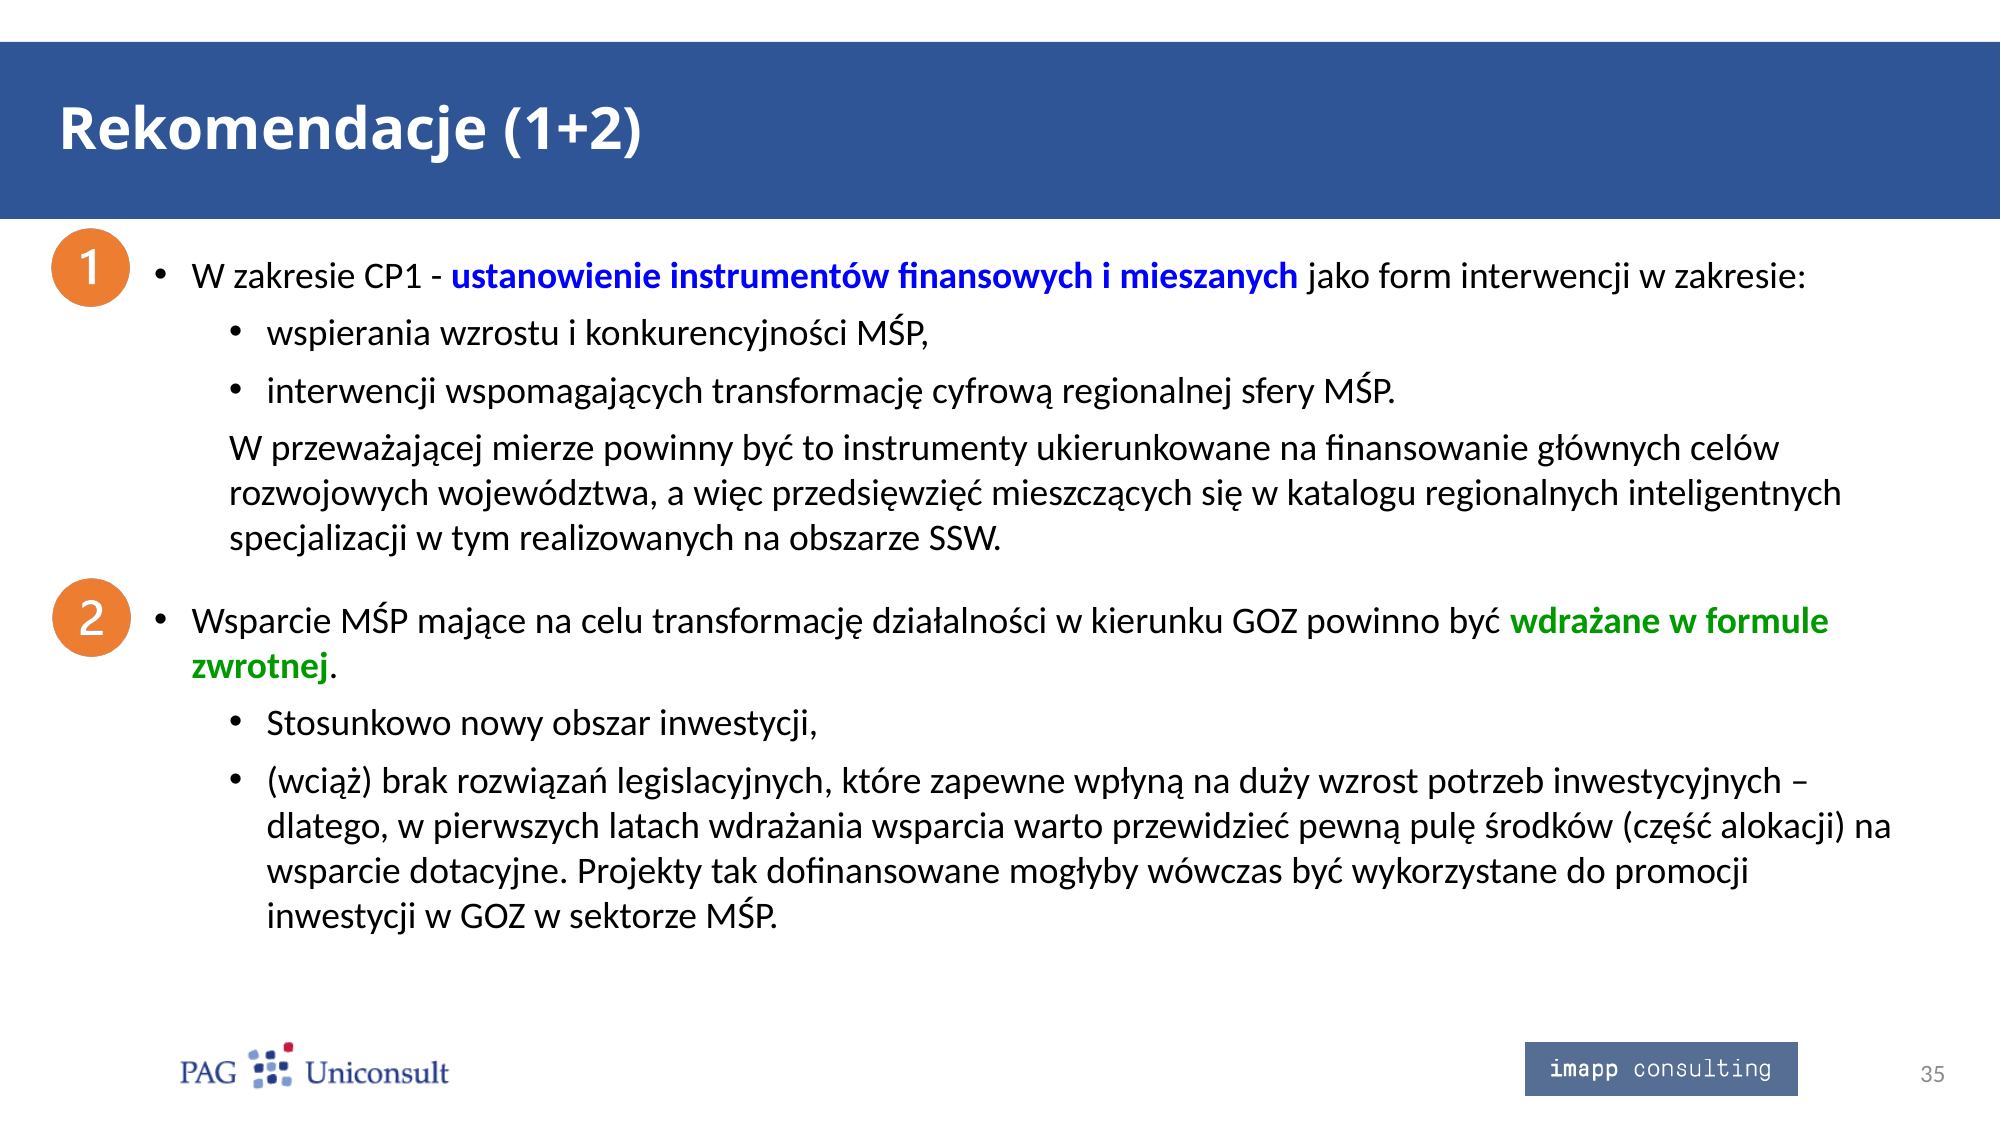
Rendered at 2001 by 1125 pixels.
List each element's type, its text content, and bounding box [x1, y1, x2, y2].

list W zakresie CP1 - ustanowienie instrumentów finansowych i mieszanych jako form interwencji w zakresie: wspierania wzrostu i konkurencyjności MŚP, interwencji wspomagających transformację cyfrową regionalnej sfery MŚP. W przeważającej mierze powinny być to instrumenty ukierunkowane na finansowanie głównych celów rozwojowych województwa, a więc przedsięwzięć mieszczących się w katalogu regionalnych inteligentnych specjalizacji w tym realizowanych na obszarze SSW. Wsparcie MŚP mające na celu transformację działalności w kierunku GOZ powinno być wdrażane w formule zwrotnej. Stosunkowo nowy obszar inwestycji, (wciąż) brak rozwiązań legislacyjnych, które zapewne wpłyną na duży wzrost potrzeb inwestycyjnych – dlatego, w pierwszych latach wdrażania wsparcia warto przewidzieć pewną pulę środków (część alokacji) na wsparcie dotacyjne. Projekty tak dofinansowane mogłyby wówczas być wykorzystane do promocji inwestycji w GOZ w sektorze MŚP. [139, 243, 1921, 1017]
picture [41, 218, 140, 317]
slide_number 35 [1862, 1042, 1961, 1103]
picture [42, 568, 141, 667]
title Rekomendacje (1+2) [0, 41, 2000, 219]
picture [165, 1040, 475, 1113]
